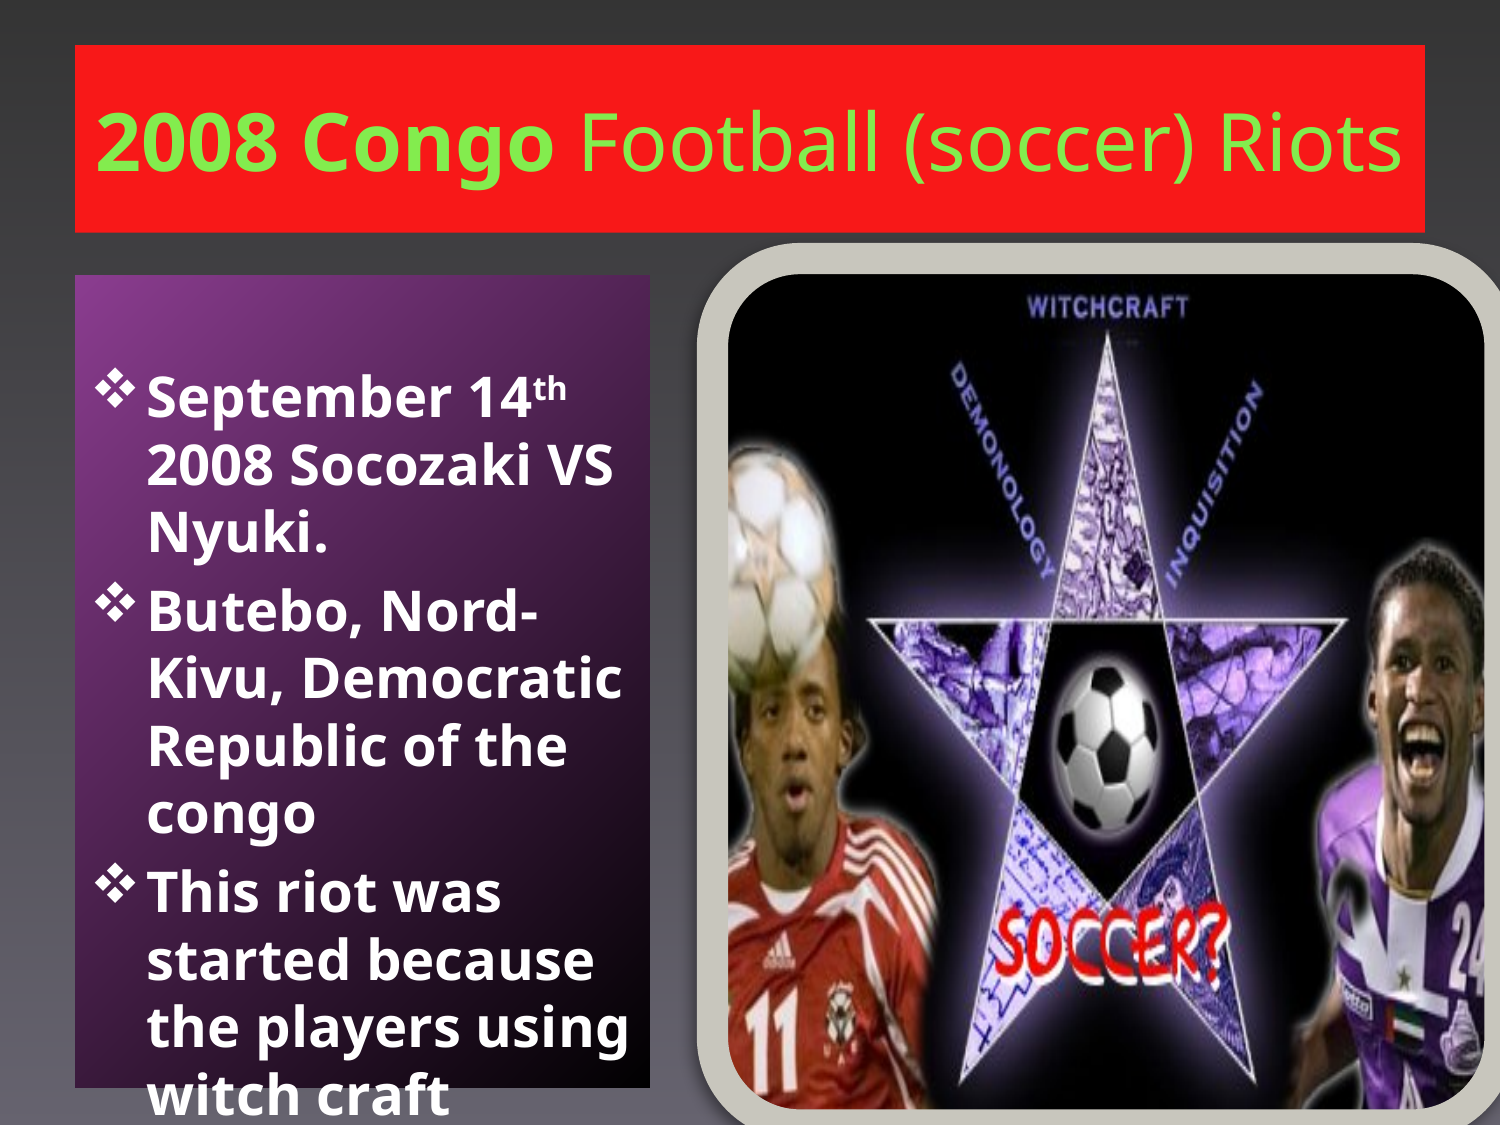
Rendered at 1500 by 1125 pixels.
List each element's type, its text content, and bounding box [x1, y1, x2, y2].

title 2008 Congo Football (soccer) Riots [75, 45, 1425, 233]
picture [712, 258, 1500, 1125]
list September 14th 2008 Socozaki VS Nyuki. Butebo, Nord-Kivu, Democratic Republic of the congo This riot was started because the players using witch craft during the game to turn it around [75, 275, 650, 1088]
